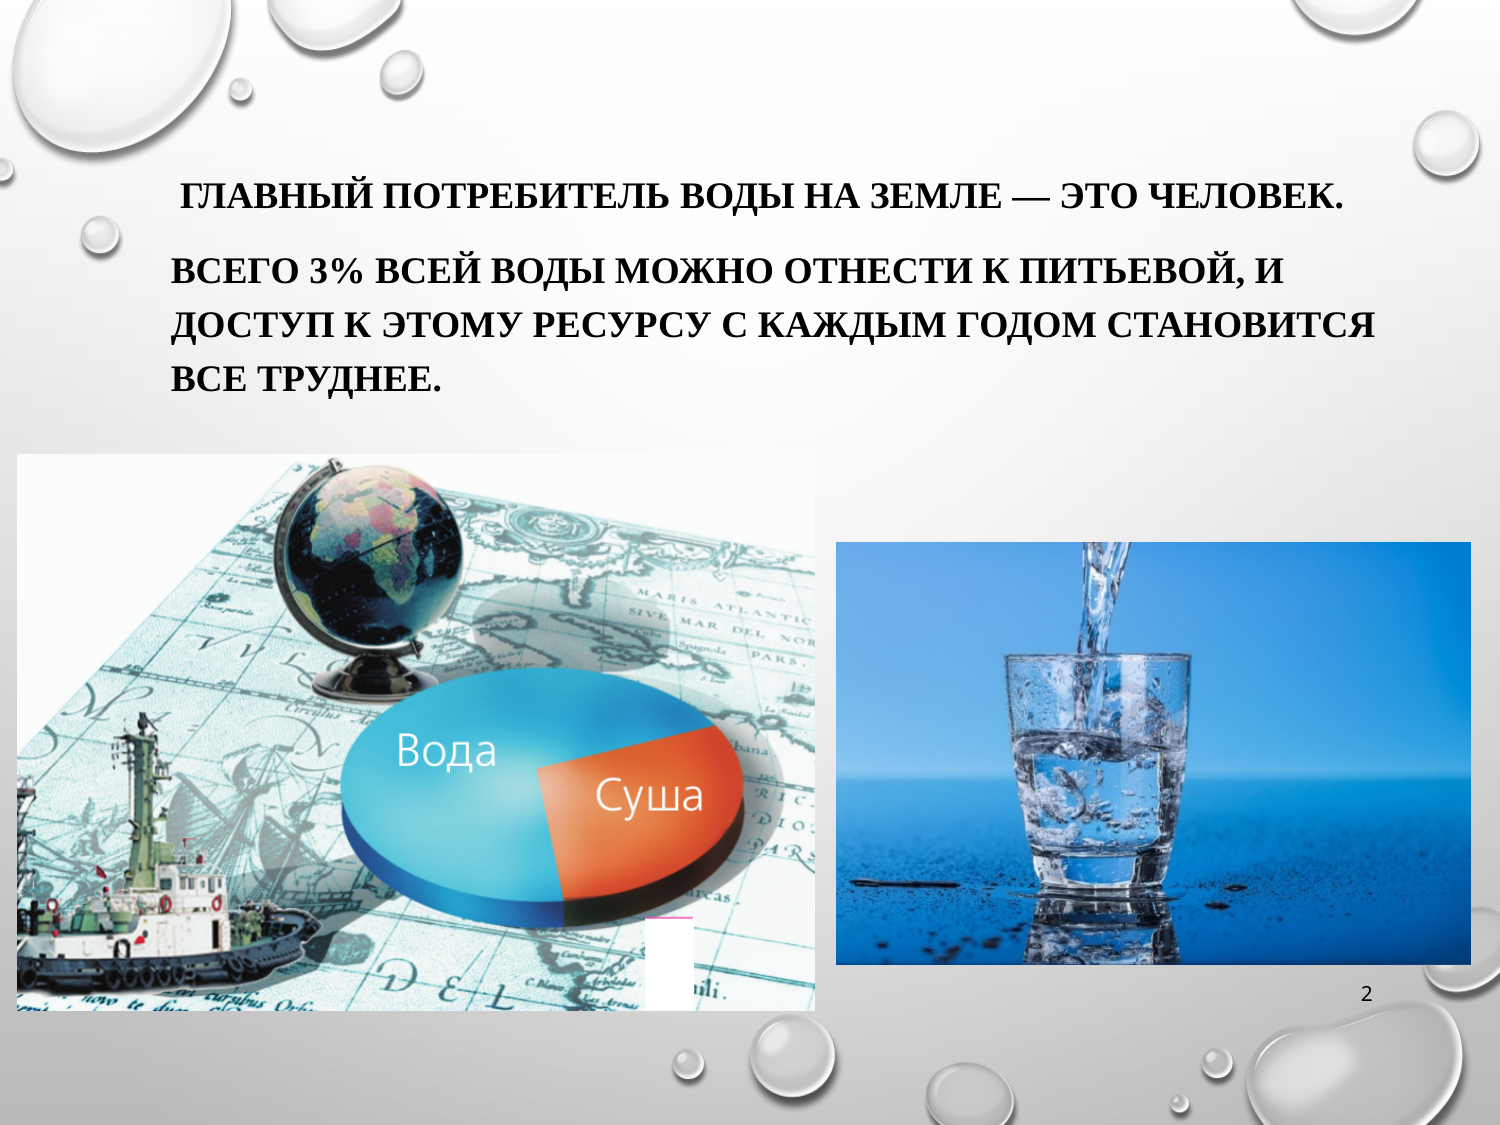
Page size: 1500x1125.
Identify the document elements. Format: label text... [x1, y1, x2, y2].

list Главный потребитель воды на Земле — это человек. всего 3% всей воды можно отнести к питьевой, И доступ к этому ресурсу с каждым годом становится все труднее. [155, 155, 1450, 426]
picture [0, 0, 1500, 1125]
slide_number 2 [1293, 975, 1388, 1025]
